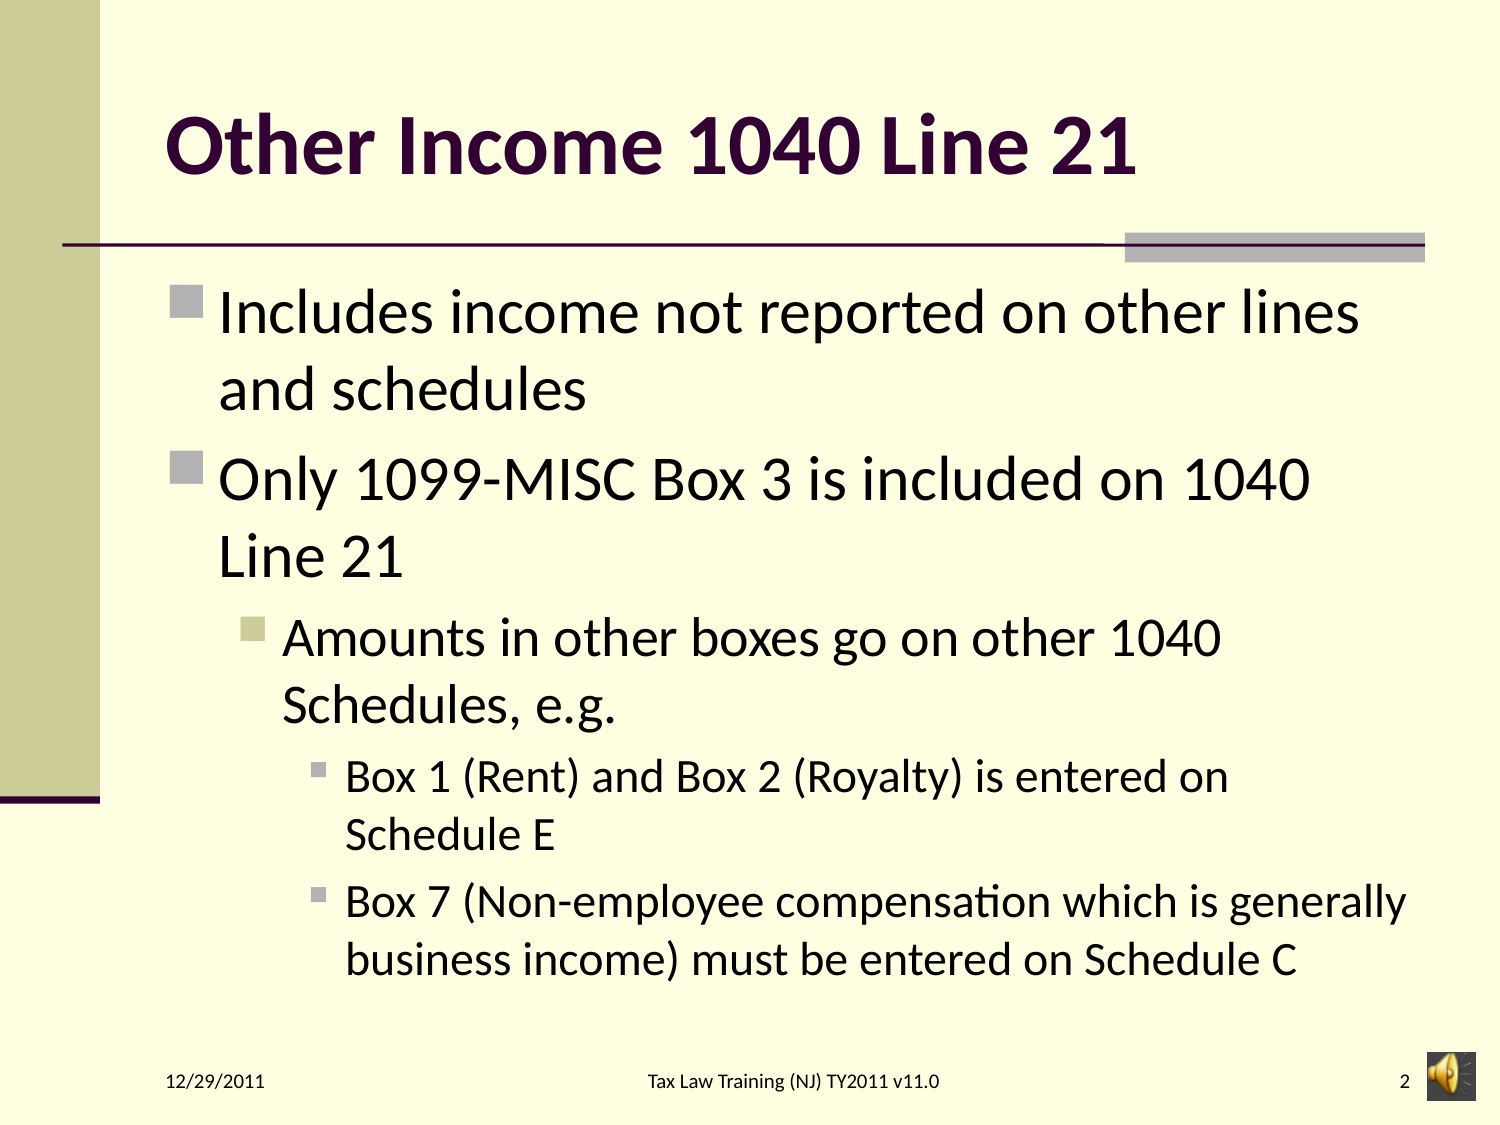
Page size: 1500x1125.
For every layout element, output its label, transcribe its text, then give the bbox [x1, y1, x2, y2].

title Other Income 1040 Line 21 [150, 45, 1425, 234]
list Includes income not reported on other lines and schedules Only 1099-MISC Box 3 is included on 1040 Line 21 Amounts in other boxes go on other 1040 Schedules, e.g. Box 1 (Rent) and Box 2 (Royalty) is entered on Schedule E Box 7 (Non-employee compensation which is generally business income) must be entered on Schedule C [150, 262, 1425, 1038]
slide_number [149, 1050, 476, 1101]
slide_number 2 [1112, 1049, 1426, 1101]
picture [1426, 1051, 1477, 1102]
footer Tax Law Training (NJ) TY2011 v11.0 [549, 1049, 1038, 1101]
